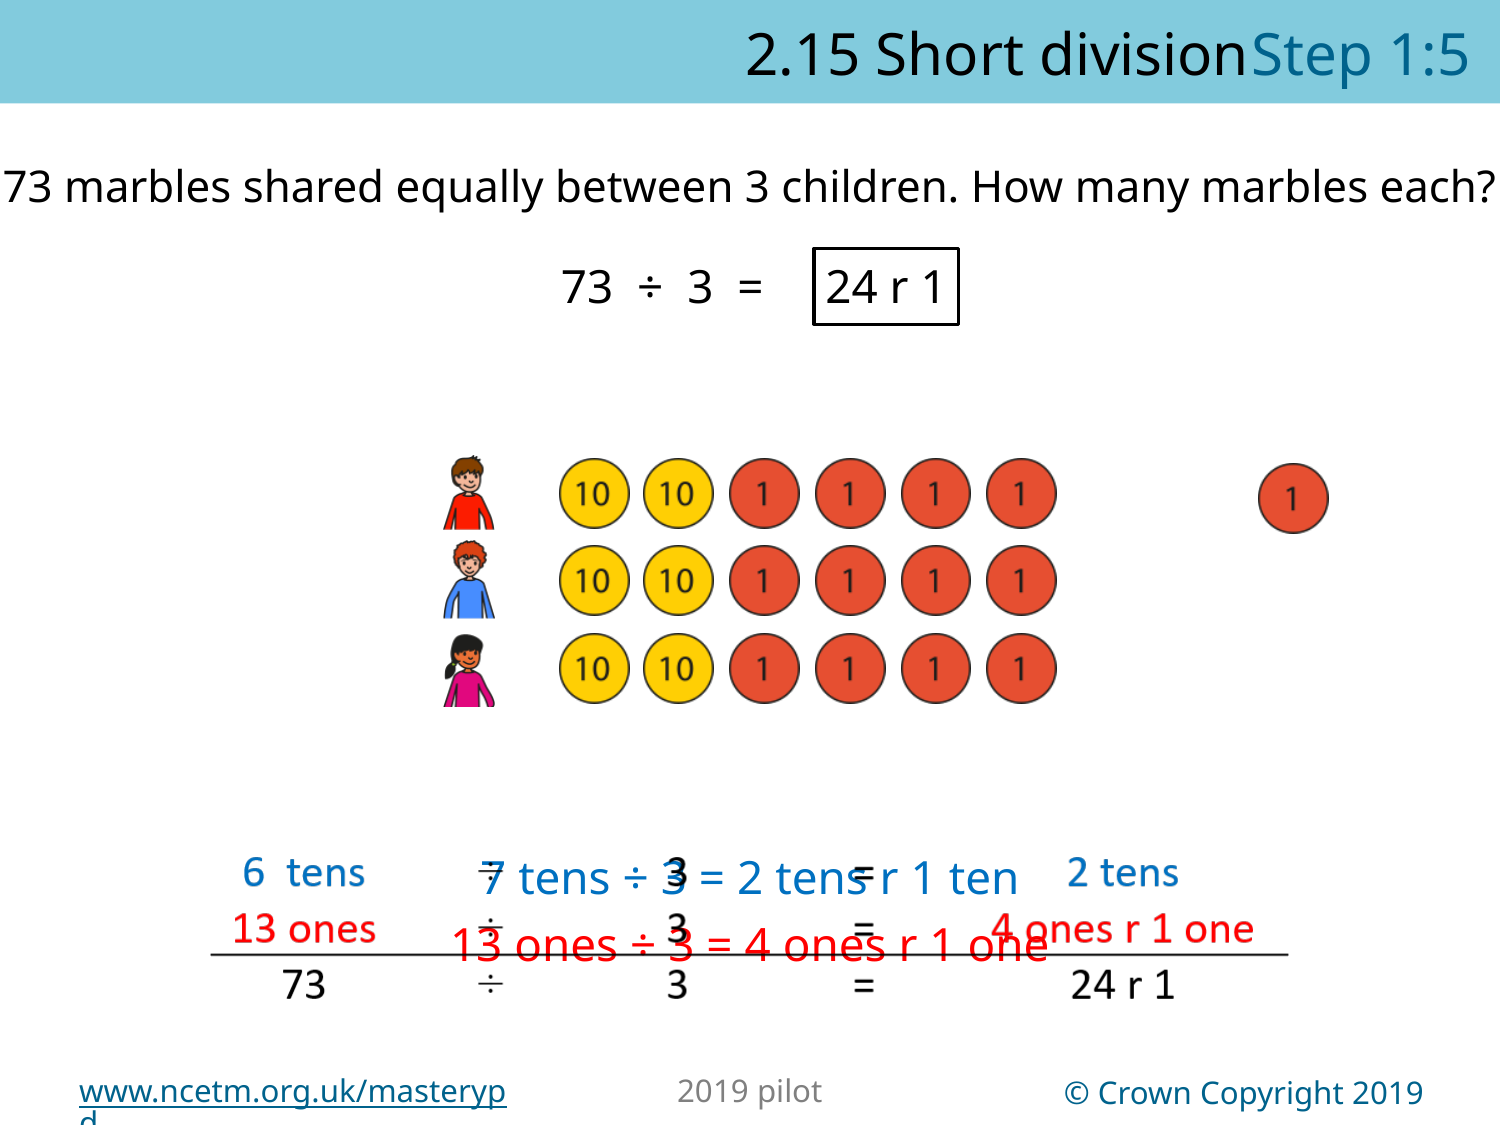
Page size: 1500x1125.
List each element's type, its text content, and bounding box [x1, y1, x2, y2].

text_box 73 marbles shared equally between 3 children. How many marbles each? [0, 150, 1500, 219]
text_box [443, 454, 1057, 707]
picture [210, 828, 1290, 1039]
text_box 73 ÷ 3 = [545, 250, 779, 321]
text_box 24 r 1 [810, 250, 963, 321]
picture [1258, 463, 1329, 534]
text_box [813, 321, 959, 325]
list 2.15 Short division Step 1:5 [0, 0, 1500, 104]
